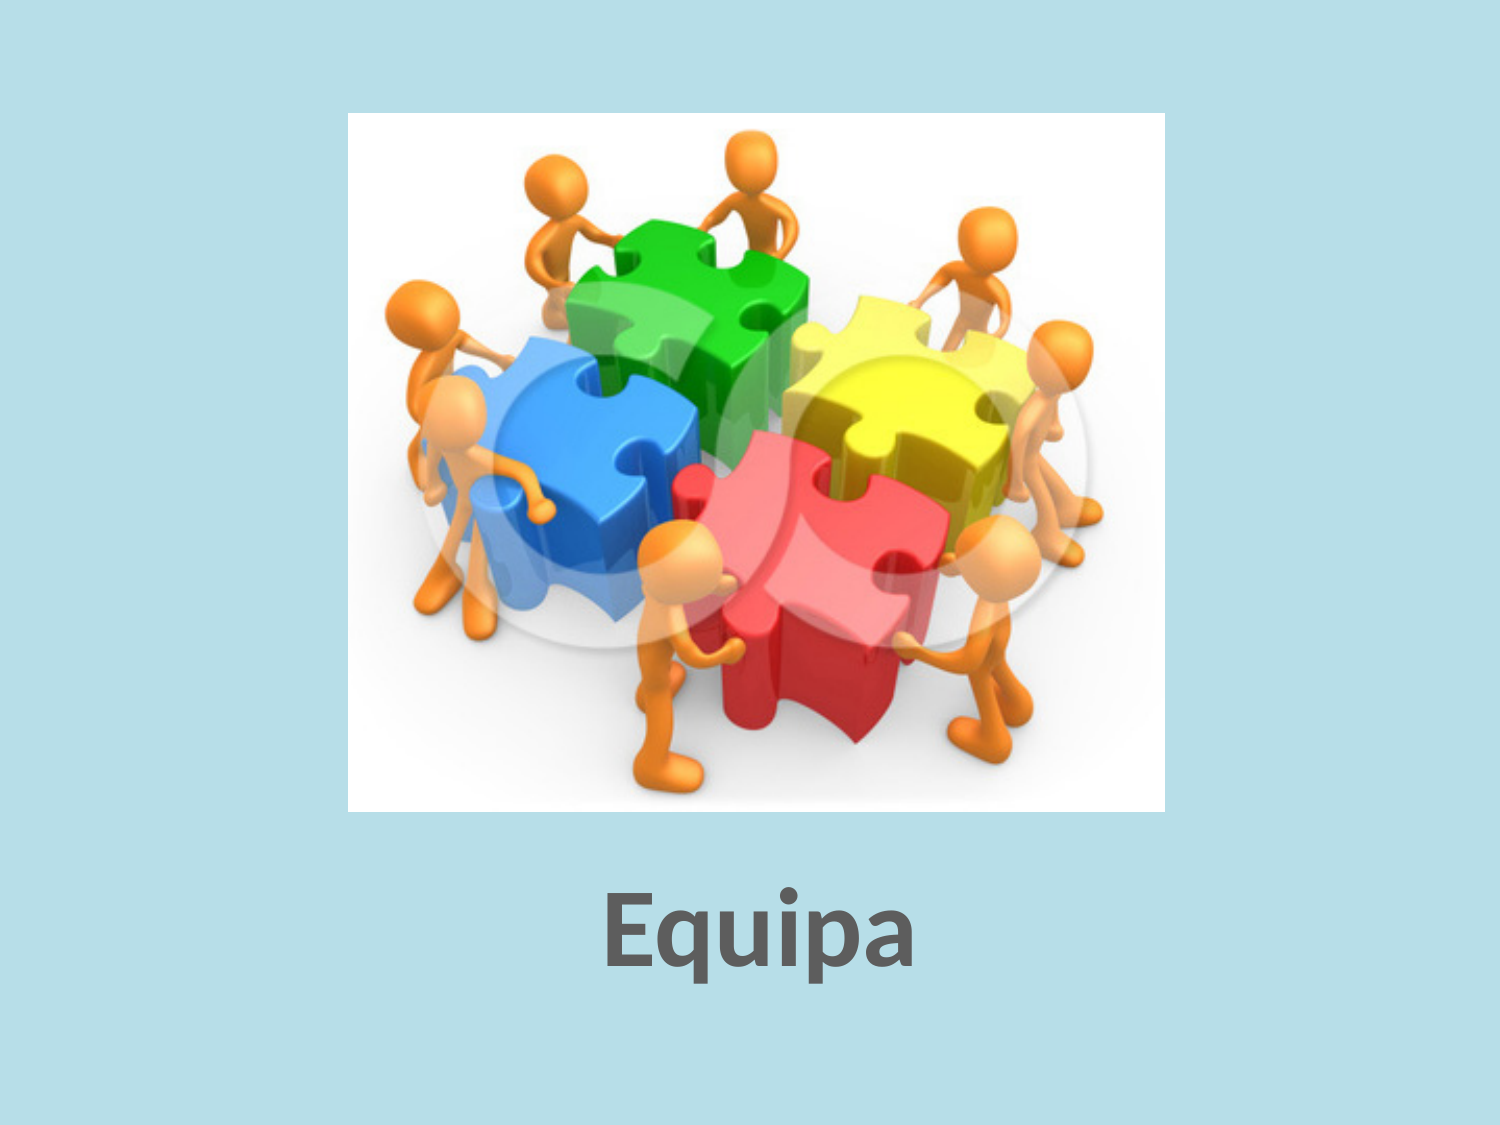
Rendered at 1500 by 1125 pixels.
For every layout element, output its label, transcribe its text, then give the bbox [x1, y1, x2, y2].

text_box Equipa [586, 845, 934, 996]
picture [348, 113, 1166, 812]
